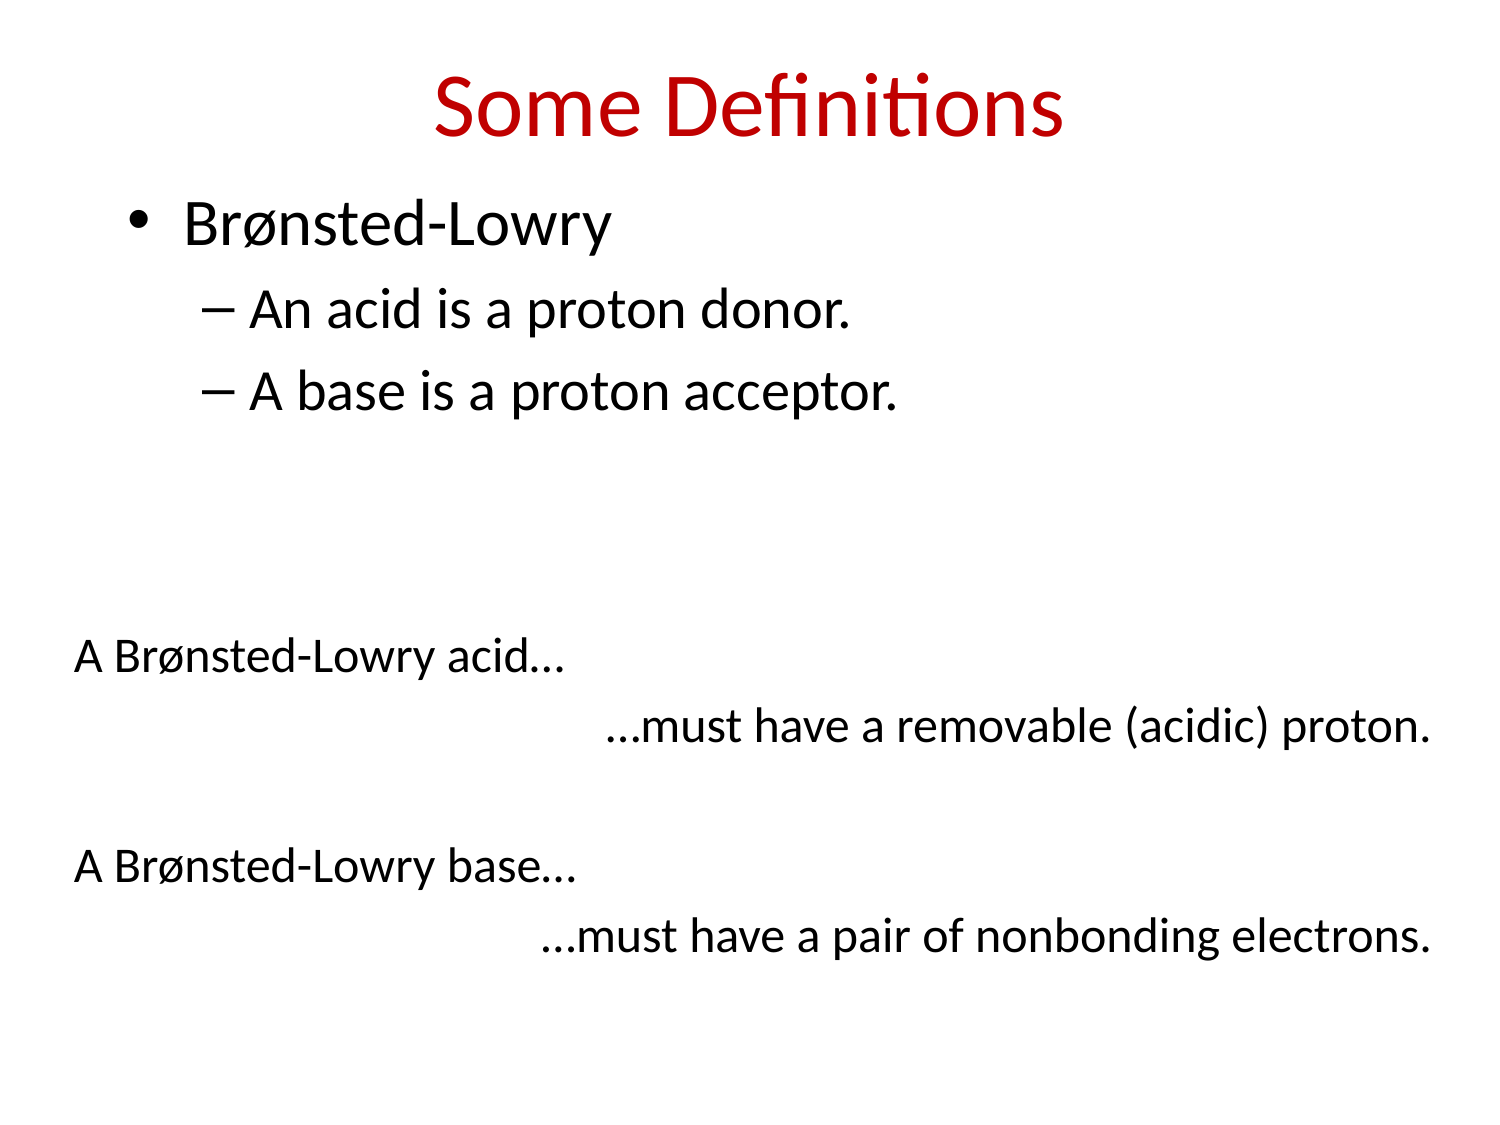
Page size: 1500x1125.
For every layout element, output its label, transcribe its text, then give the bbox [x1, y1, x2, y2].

text_box Brønsted-Lowry An acid is a proton donor. A base is a proton acceptor. [112, 171, 1388, 468]
text_box A Brønsted-Lowry acid… …must have a removable (acidic) proton. A Brønsted-Lowry base… …must have a pair of nonbonding electrons. [59, 614, 1447, 1035]
text_box Some Definitions [0, 37, 1500, 225]
